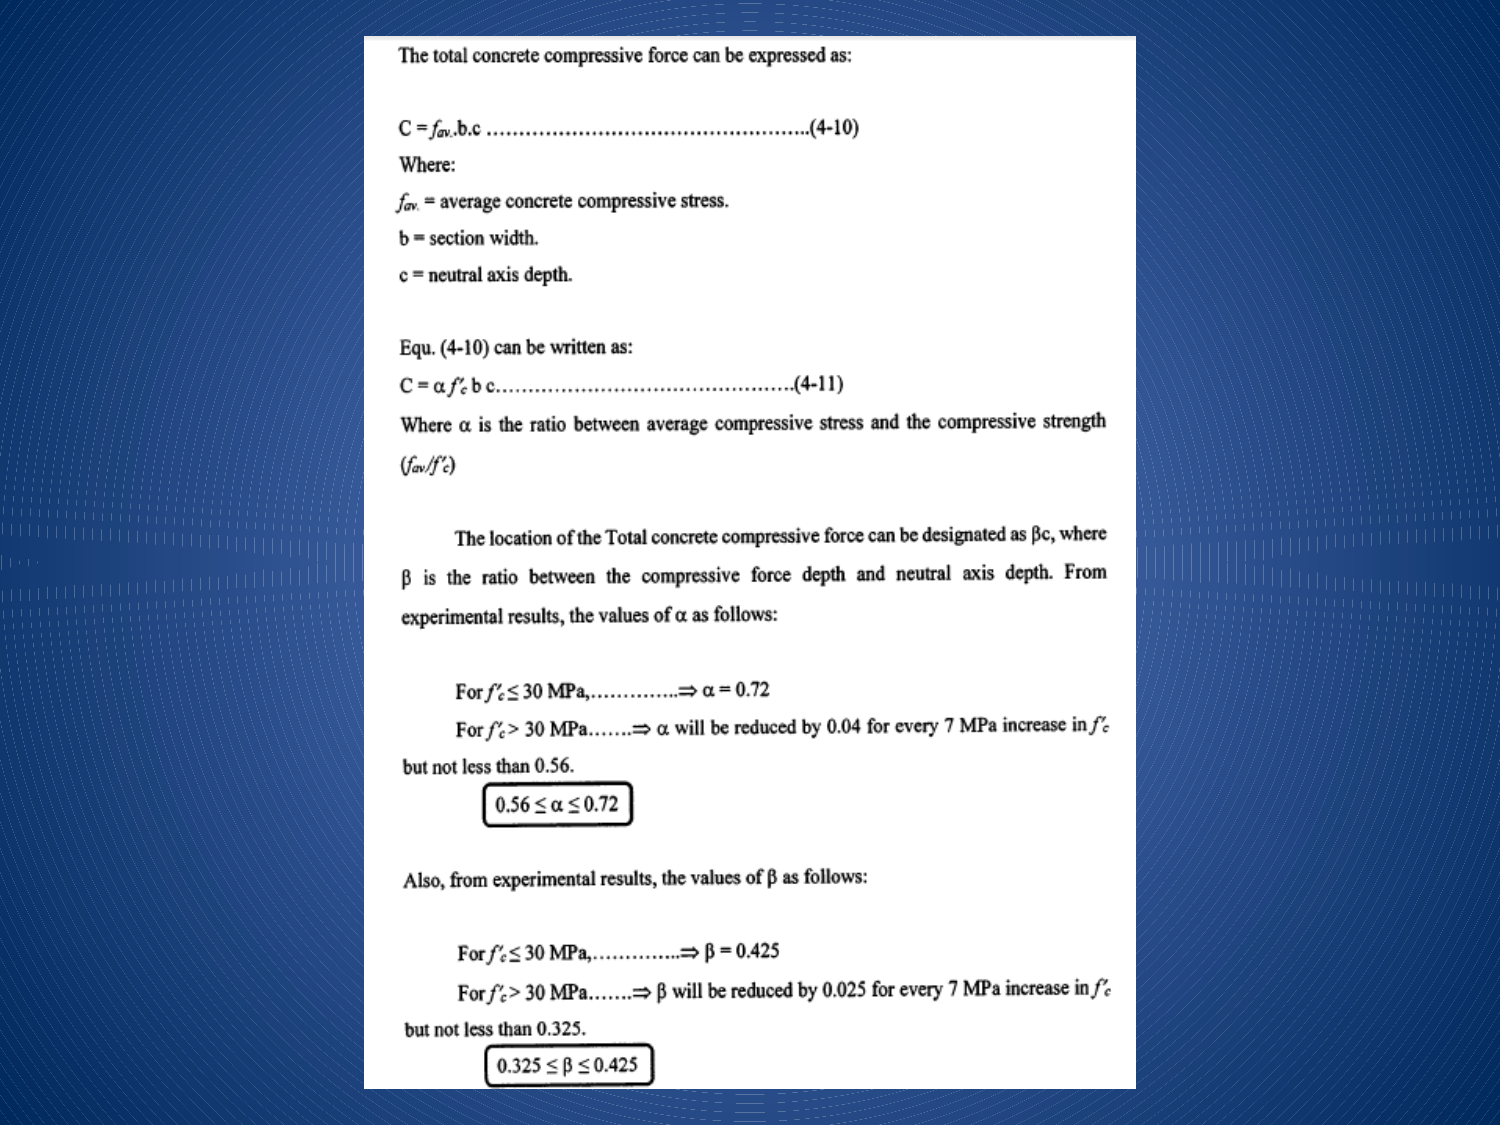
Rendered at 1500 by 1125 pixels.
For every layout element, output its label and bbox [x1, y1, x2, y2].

picture [364, 36, 1136, 1089]
